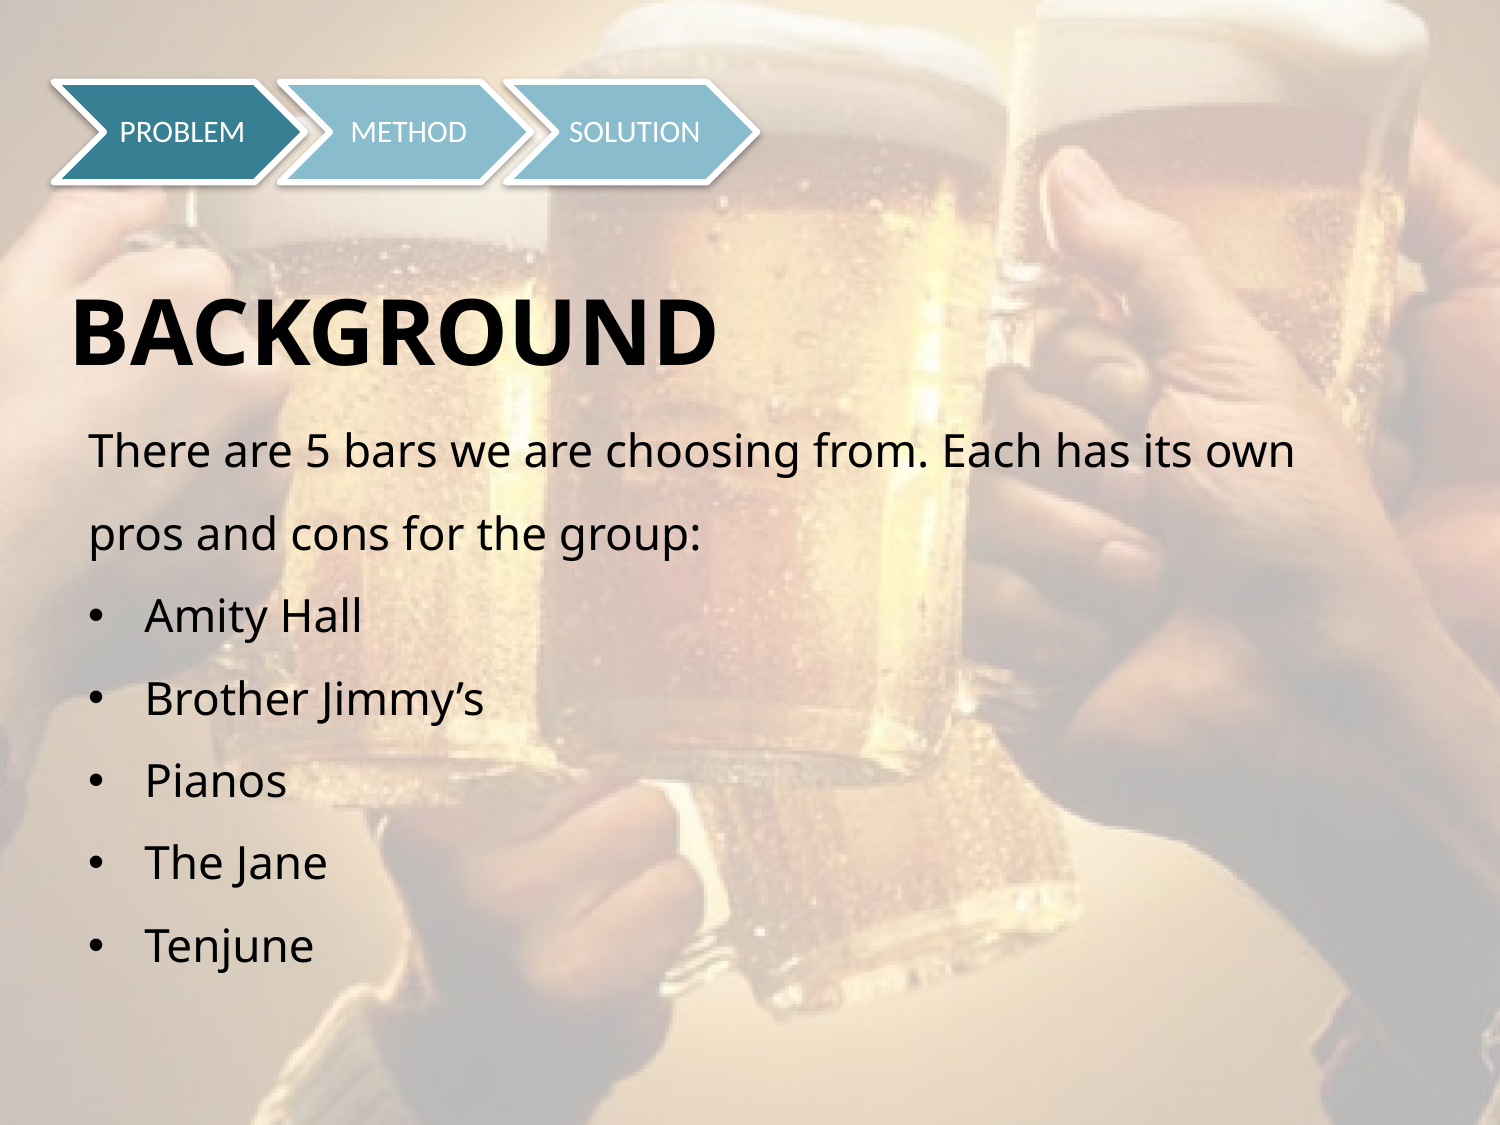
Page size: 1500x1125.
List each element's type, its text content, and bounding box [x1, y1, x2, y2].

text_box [53, 23, 758, 241]
text_box There are 5 bars we are choosing from. Each has its own pros and cons for the group: Amity Hall Brother Jimmy’s Pianos The Jane Tenjune [73, 387, 1404, 1125]
title BACKGROUND [53, 234, 1404, 423]
